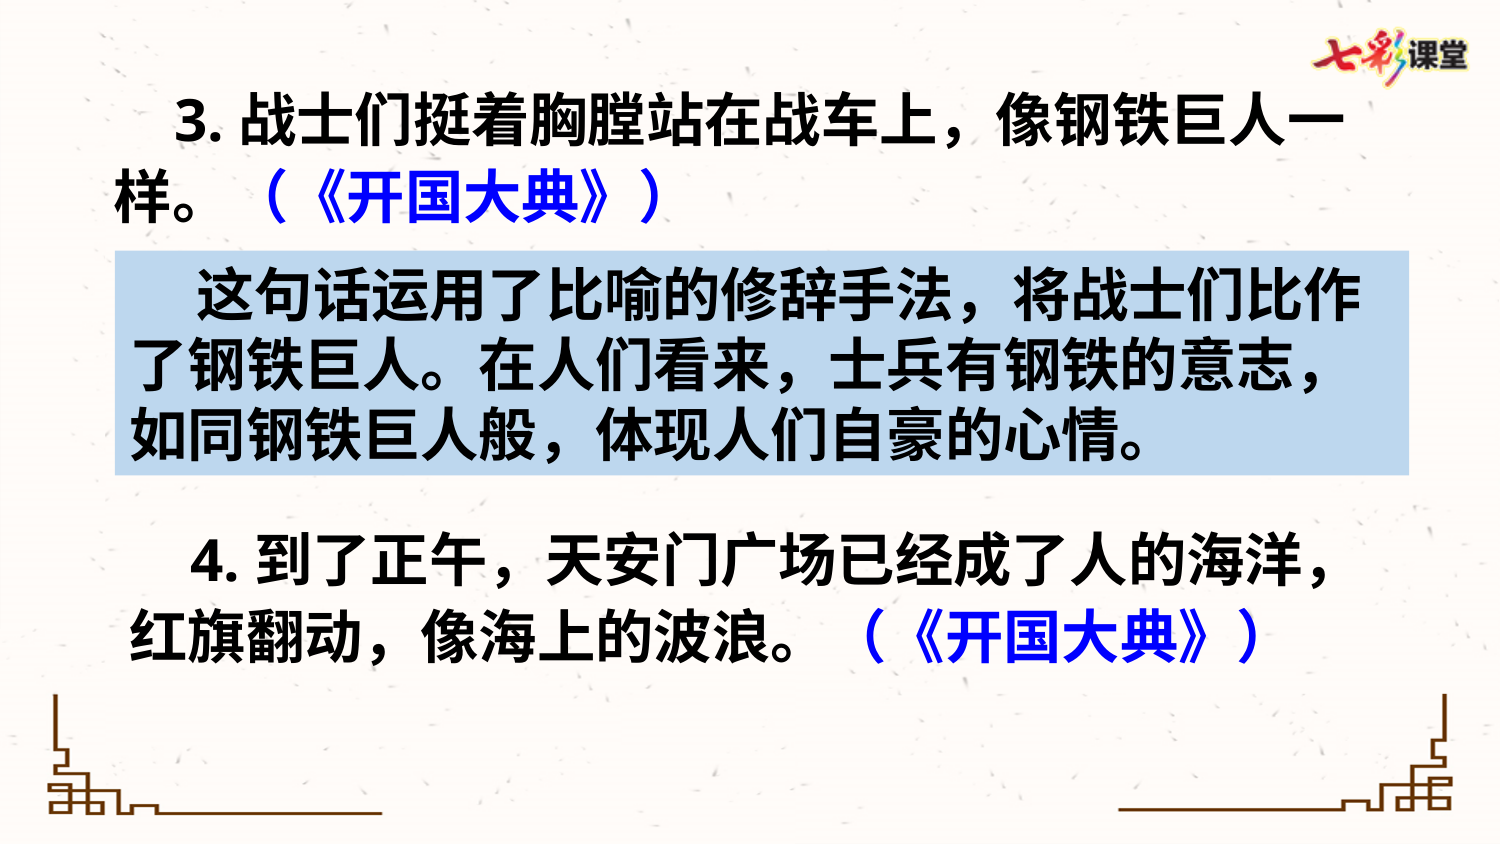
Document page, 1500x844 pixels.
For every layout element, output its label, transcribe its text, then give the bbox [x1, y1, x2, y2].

text_box 这句话运用了比喻的修辞手法，将战士们比作了钢铁巨人。在人们看来，士兵有钢铁的意志，如同钢铁巨人般，体现人们自豪的心情。 [114, 250, 1410, 476]
text_box 3.战士们挺着胸膛站在战车上，像钢铁巨人一样。（《开国大典》） [99, 68, 1361, 238]
text_box 4.到了正午，天安门广场已经成了人的海洋，红旗翻动，像海上的波浪。（《开国大典》） [114, 508, 1410, 678]
picture [0, 0, 1500, 844]
